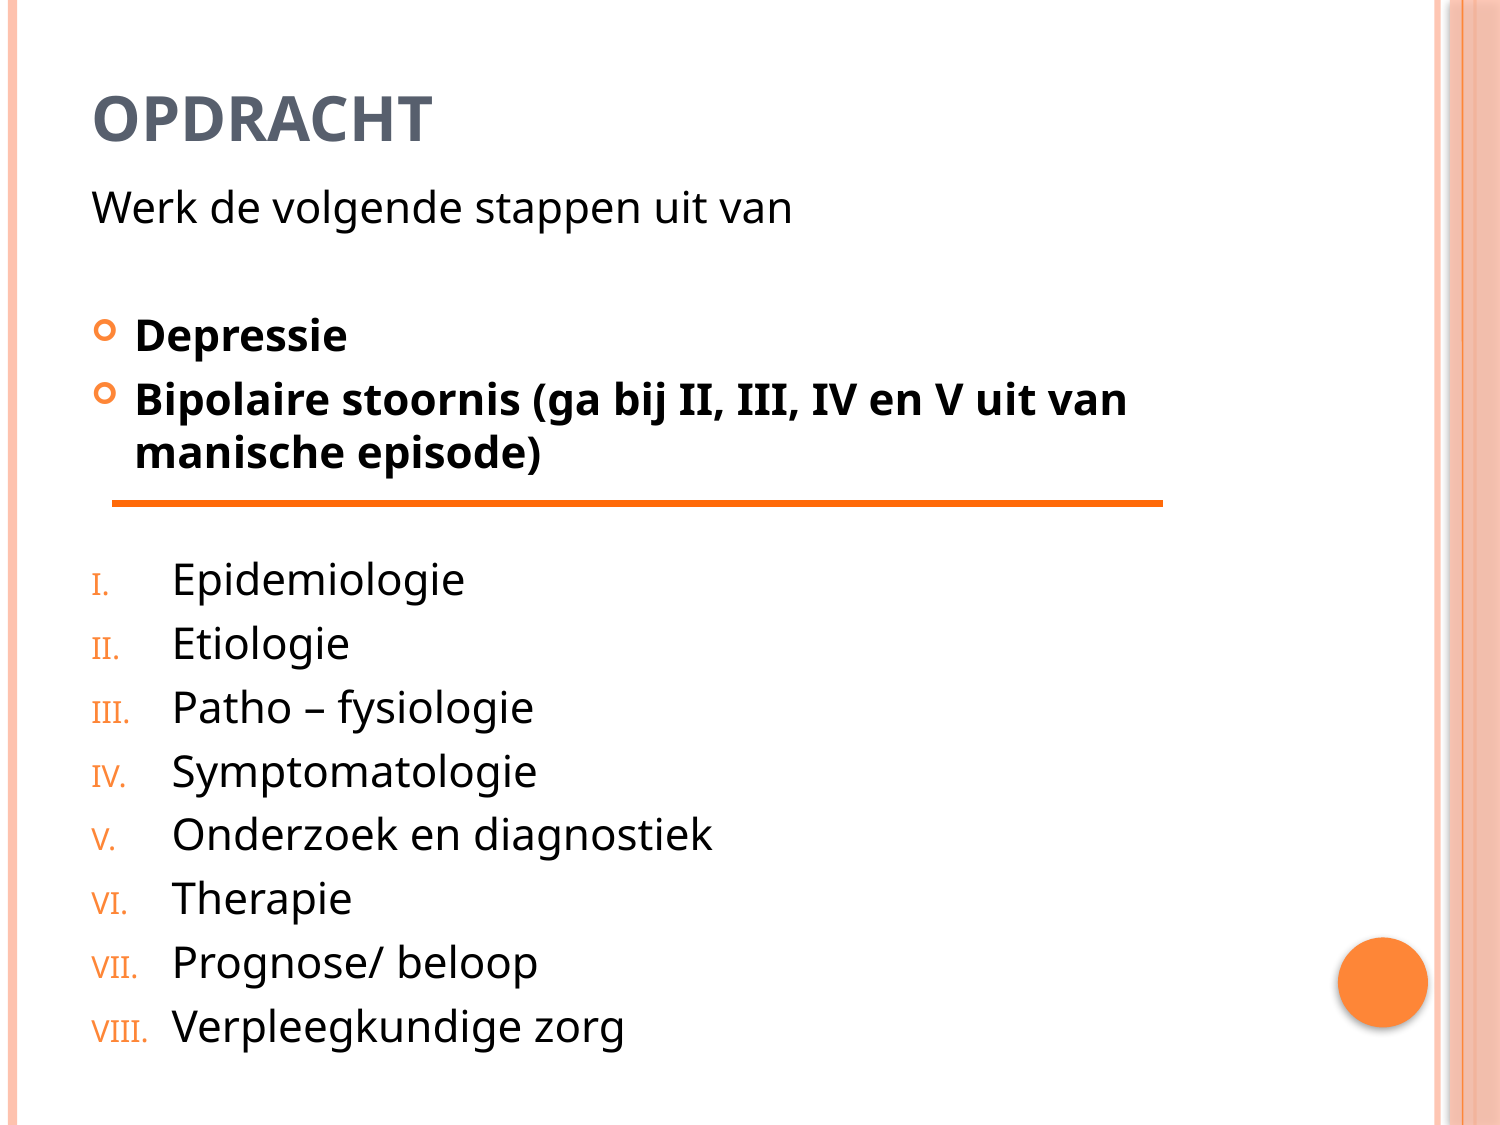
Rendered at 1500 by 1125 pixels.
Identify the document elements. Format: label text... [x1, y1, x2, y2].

list Werk de volgende stappen uit van Depressie Bipolaire stoornis (ga bij II, III, IV en V uit van manische episode) Epidemiologie Etiologie Patho – fysiologie Symptomatologie Onderzoek en diagnostiek Therapie Prognose/ beloop Verpleegkundige zorg [76, 172, 1300, 1062]
title opdracht [76, 45, 1300, 161]
